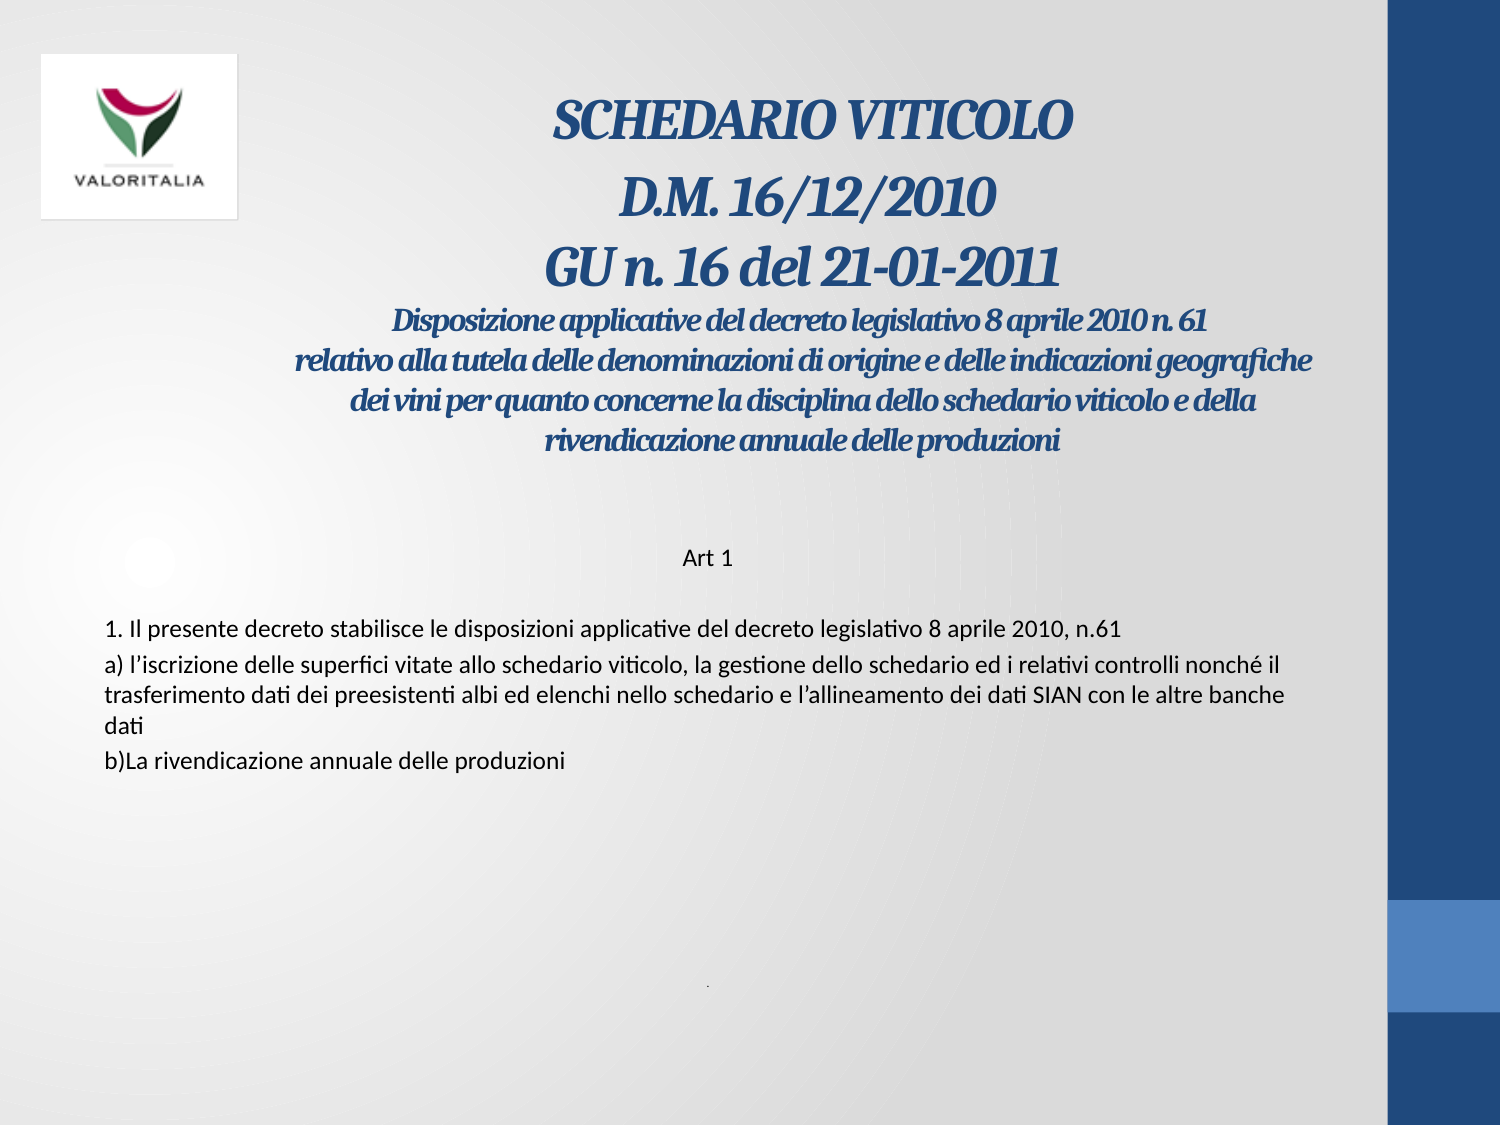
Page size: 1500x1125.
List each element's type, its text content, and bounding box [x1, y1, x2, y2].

list Art 1 1. Il presente decreto stabilisce le disposizioni applicative del decreto legislativo 8 aprile 2010, n.61 a) l’iscrizione delle superfici vitate allo schedario viticolo, la gestione dello schedario ed i relativi controlli nonché il trasferimento dati dei preesistenti albi ed elenchi nello schedario e l’allineamento dei dati SIAN con le altre banche dati b)La rivendicazione annuale delle produzioni . [76, 491, 1327, 1012]
title SCHEDARIO VITICOLO D.M. 16/12/2010 GU n. 16 del 21-01-2011 Disposizione applicative del decreto legislativo 8 aprile 2010 n. 61 relativo alla tutela delle denominazioni di origine e delle indicazioni geografiche dei vini per quanto concerne la disciplina dello schedario viticolo e della rivendicazione annuale delle produzioni [265, 45, 1341, 457]
picture [40, 54, 241, 223]
